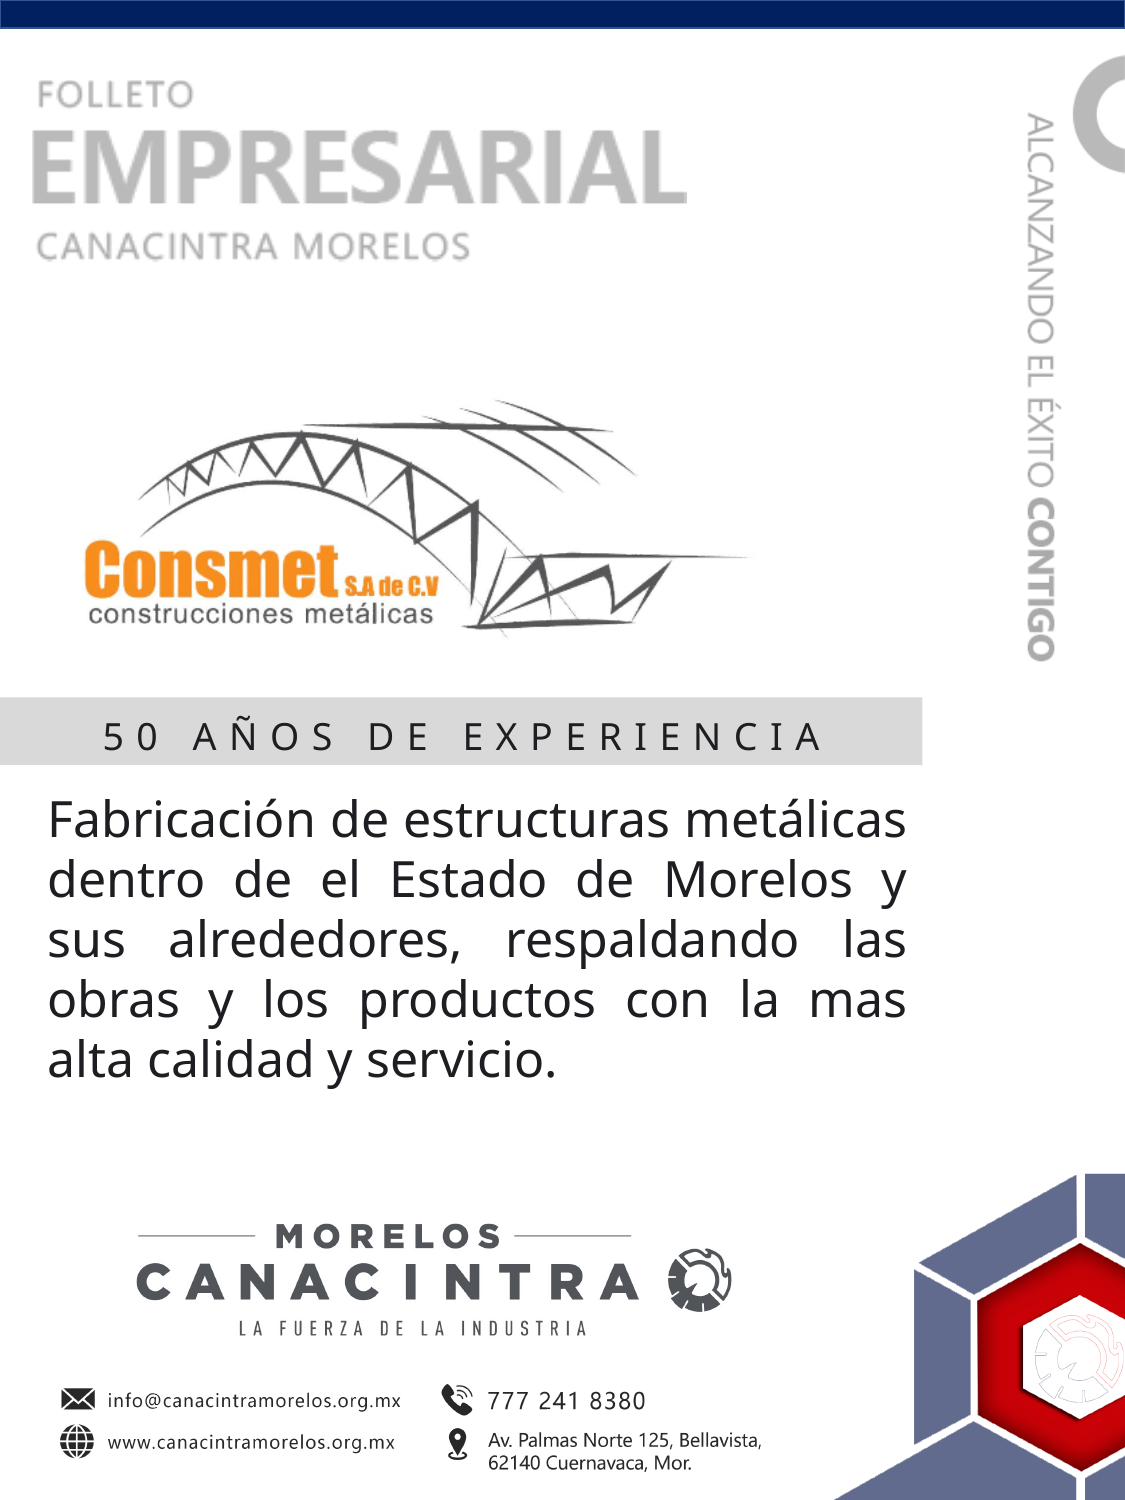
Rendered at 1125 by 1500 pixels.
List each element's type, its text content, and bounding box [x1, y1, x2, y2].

text_box [0, 0, 1125, 29]
text_box Fabricación de estructuras metálicas dentro de el Estado de Morelos y sus alrededores, respaldando las obras y los productos con la mas alta calidad y servicio. [32, 779, 923, 1095]
picture [810, 1172, 1125, 1500]
picture [60, 1384, 761, 1472]
text_box 50 AÑOS DE EXPERIENCIA [16, 705, 907, 765]
picture [32, 80, 687, 262]
picture [63, 372, 761, 674]
text_box [0, 696, 923, 766]
picture [133, 1220, 735, 1339]
picture [996, 52, 1125, 668]
